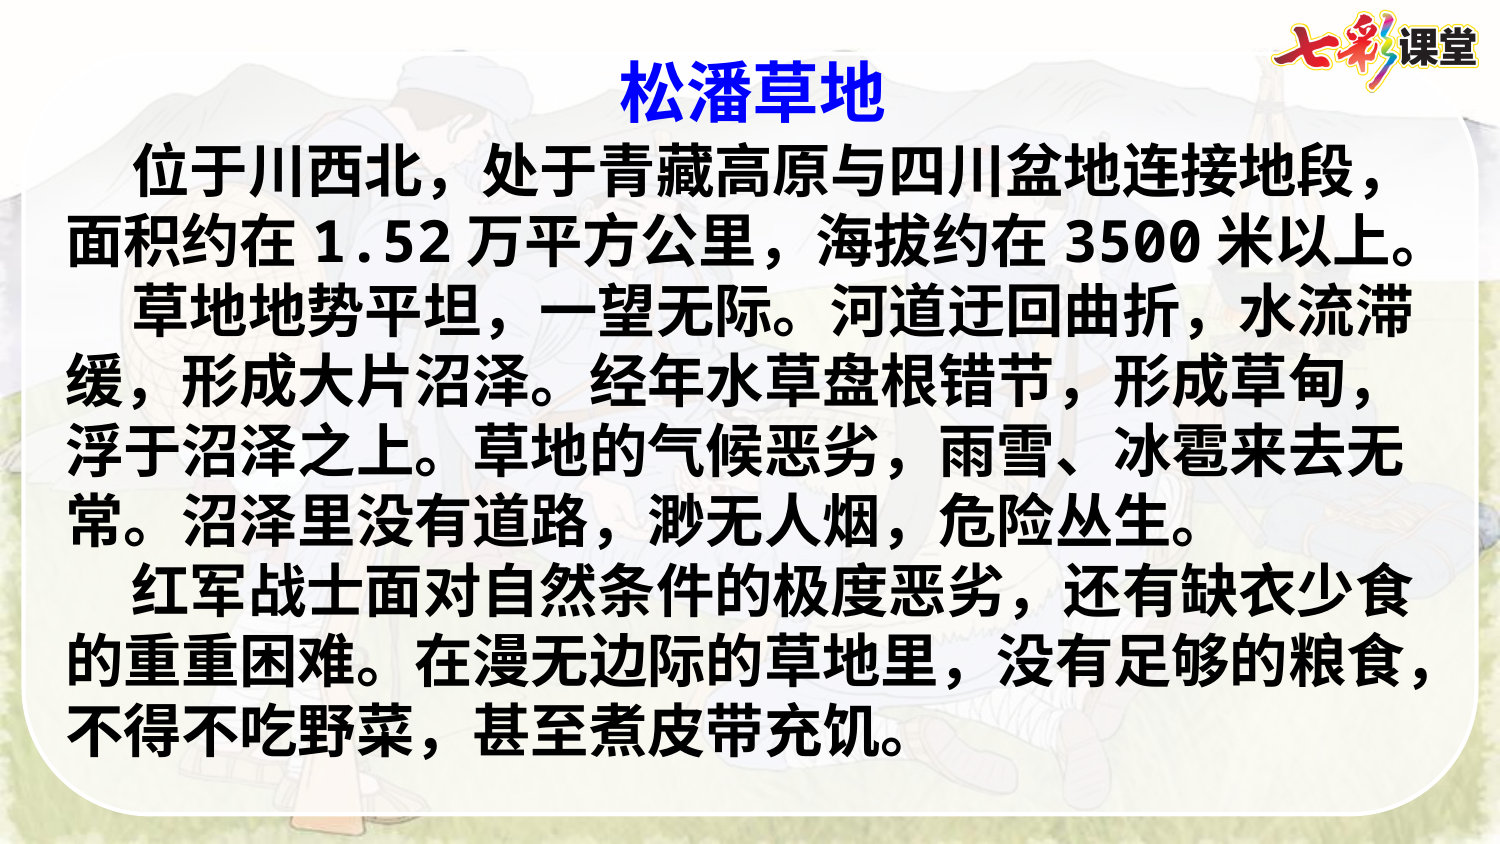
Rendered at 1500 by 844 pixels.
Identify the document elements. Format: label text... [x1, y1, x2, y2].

text_box 松潘草地 [604, 43, 902, 138]
picture [0, 0, 1500, 844]
text_box 位于川西北，处于青藏高原与四川盆地连接地段，面积约在1.52万平方公里，海拔约在3500米以上。 草地地势平坦，一望无际。河道迂回曲折，水流滞缓，形成大片沼泽。经年水草盘根错节，形成草甸，浮于沼泽之上。草地的气候恶劣，雨雪、冰雹来去无常。沼泽里没有道路，渺无人烟，危险丛生。 红军战士面对自然条件的极度恶劣，还有缺衣少食的重重困难。在漫无边际的草地里，没有足够的粮食，不得不吃野菜，甚至煮皮带充饥。 [50, 126, 1456, 772]
